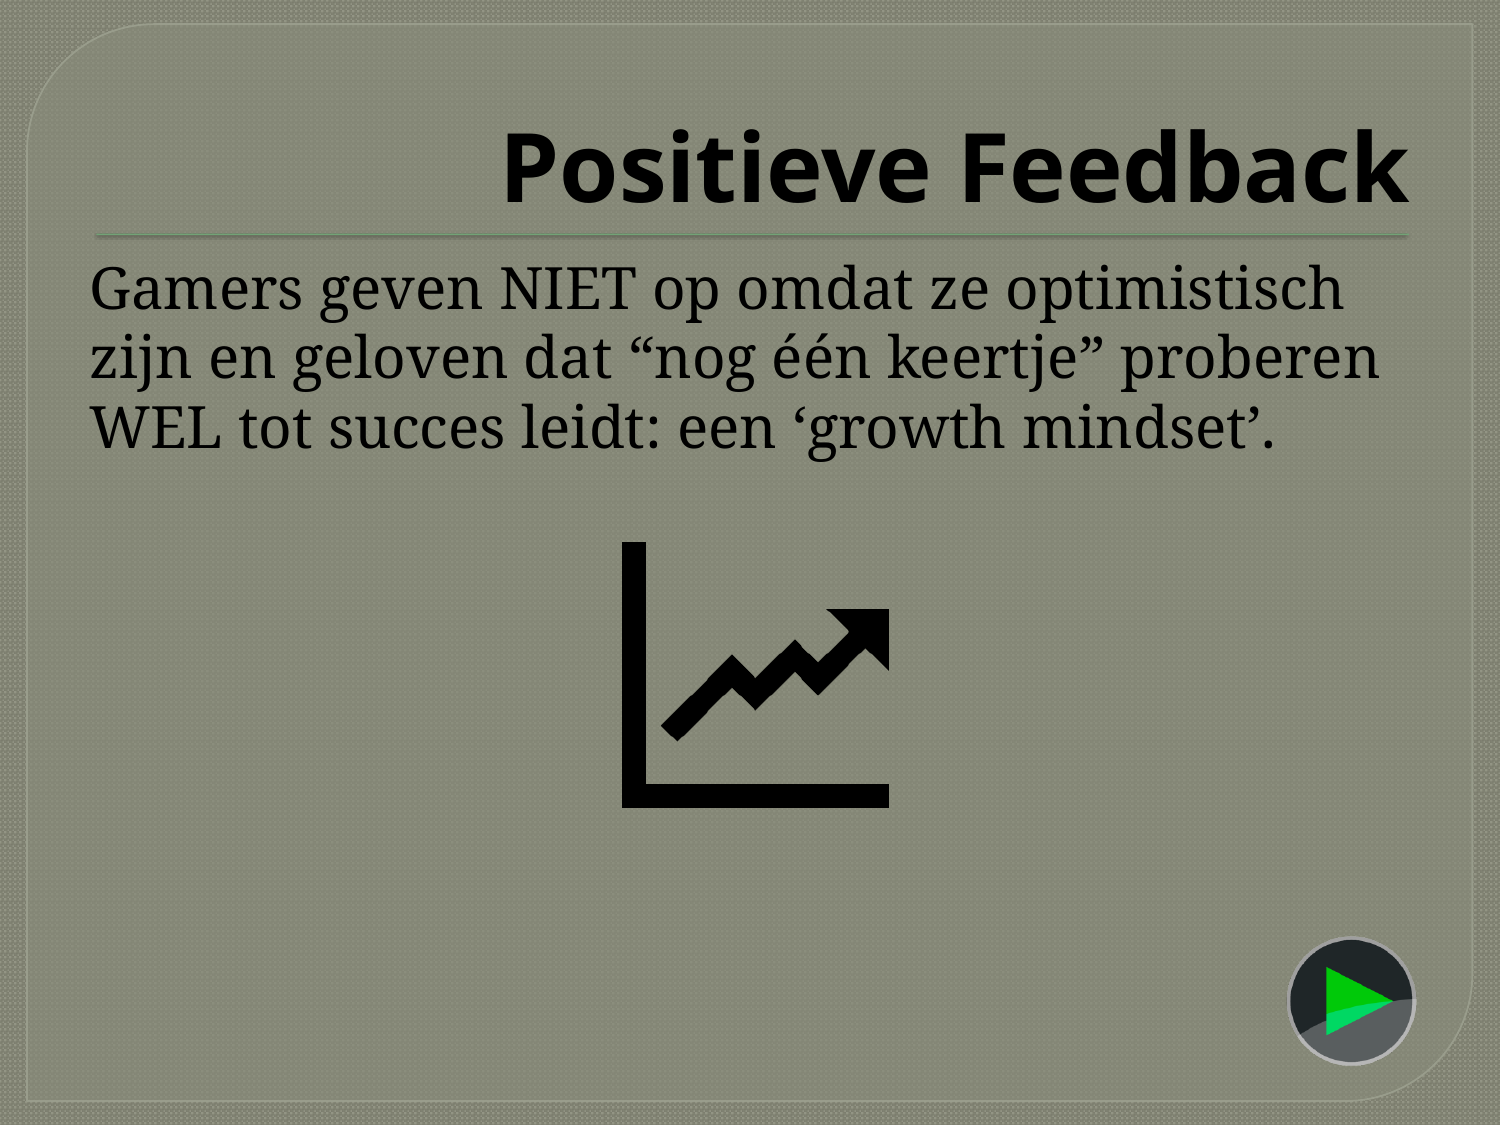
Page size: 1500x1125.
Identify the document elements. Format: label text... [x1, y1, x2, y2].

title Positieve Feedback [75, 41, 1425, 230]
picture [567, 487, 943, 863]
picture [1269, 917, 1434, 1083]
list Gamers geven NIET op omdat ze optimistisch zijn en geloven dat “nog één keertje” proberen WEL tot succes leidt: een ‘growth mindset’. [75, 243, 1436, 1106]
